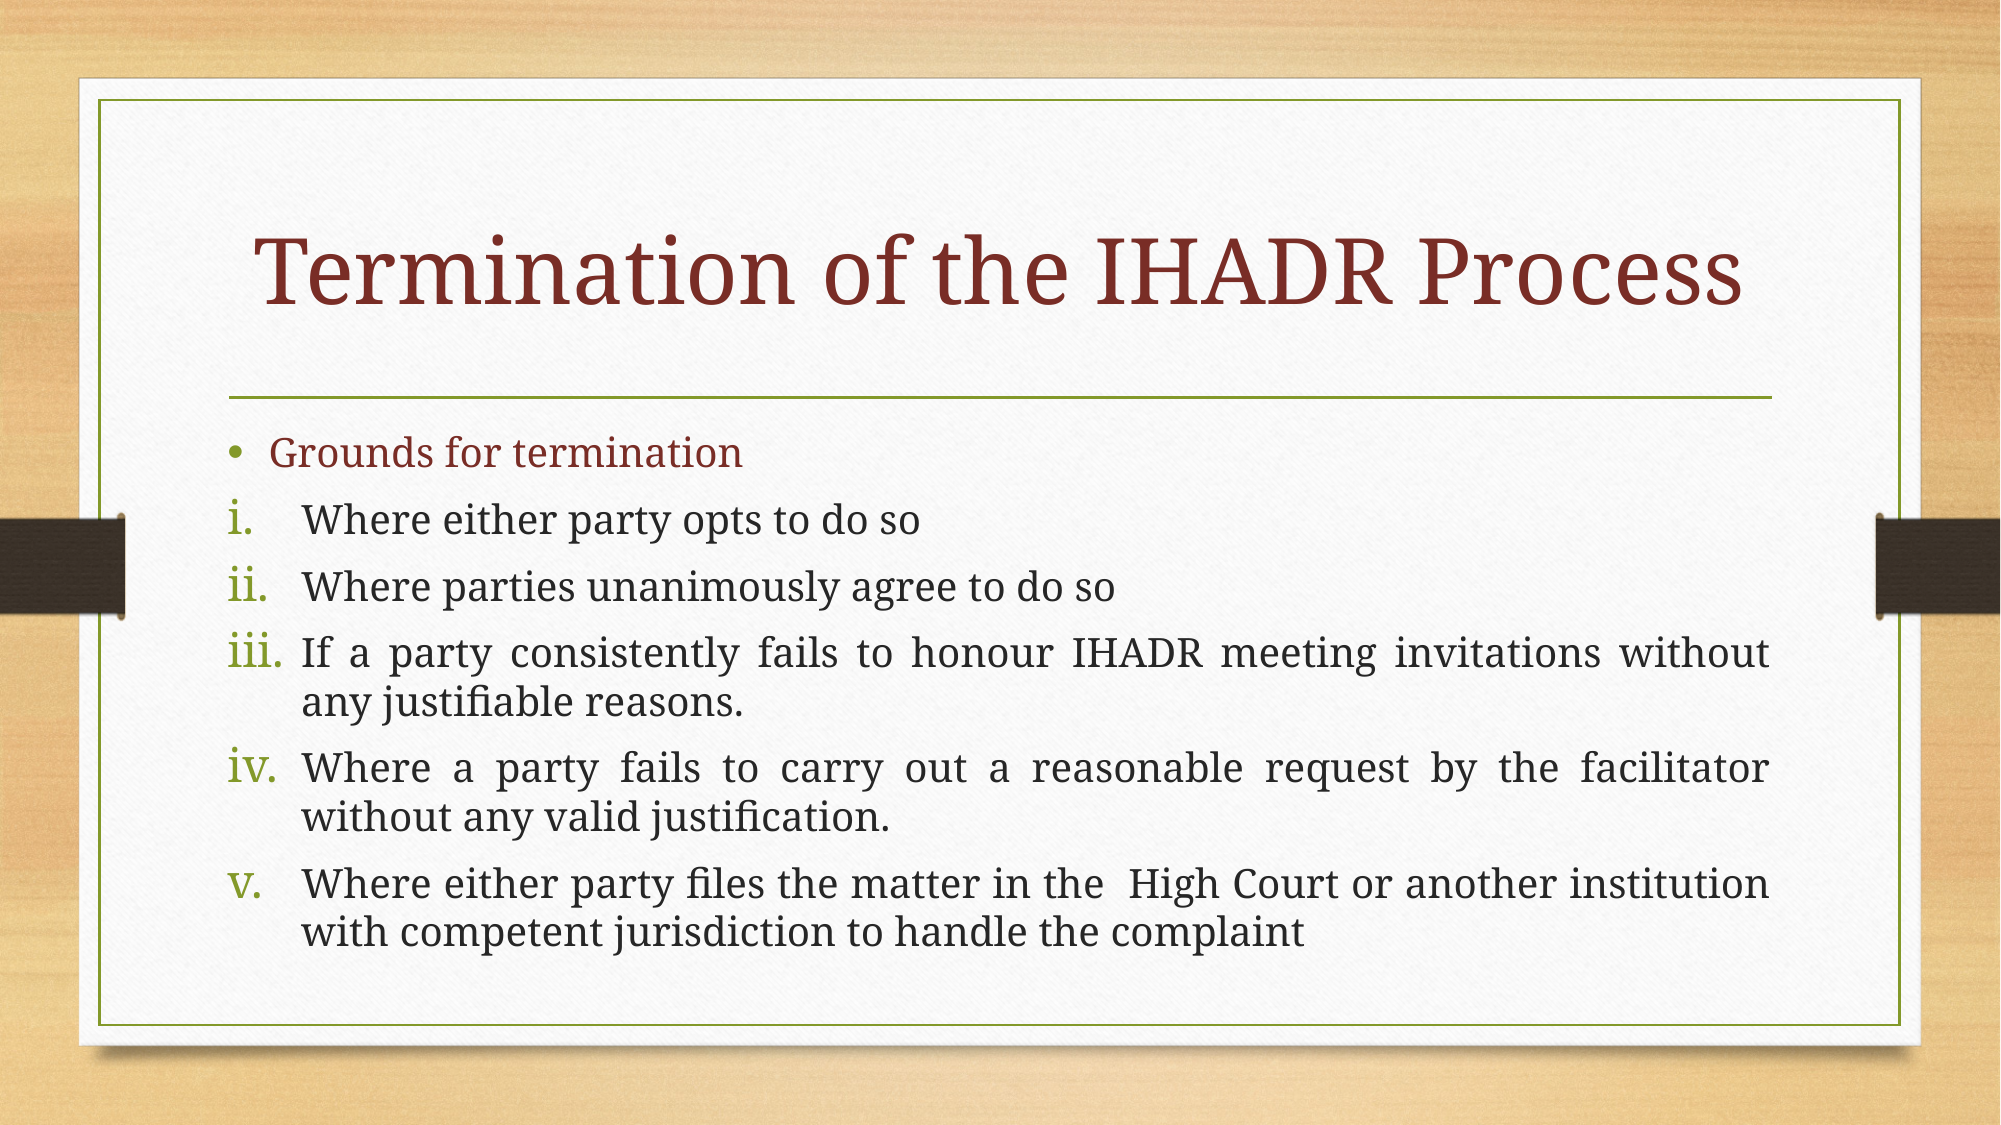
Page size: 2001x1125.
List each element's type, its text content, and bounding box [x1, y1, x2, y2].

list Grounds for termination Where either party opts to do so Where parties unanimously agree to do so If a party consistently fails to honour IHADR meeting invitations without any justifiable reasons. Where a party fails to carry out a reasonable request by the facilitator without any valid justification. Where either party files the matter in the High Court or another institution with competent jurisdiction to handle the complaint [212, 419, 1788, 964]
picture [0, 0, 2001, 1125]
title Termination of the IHADR Process [212, 161, 1788, 375]
